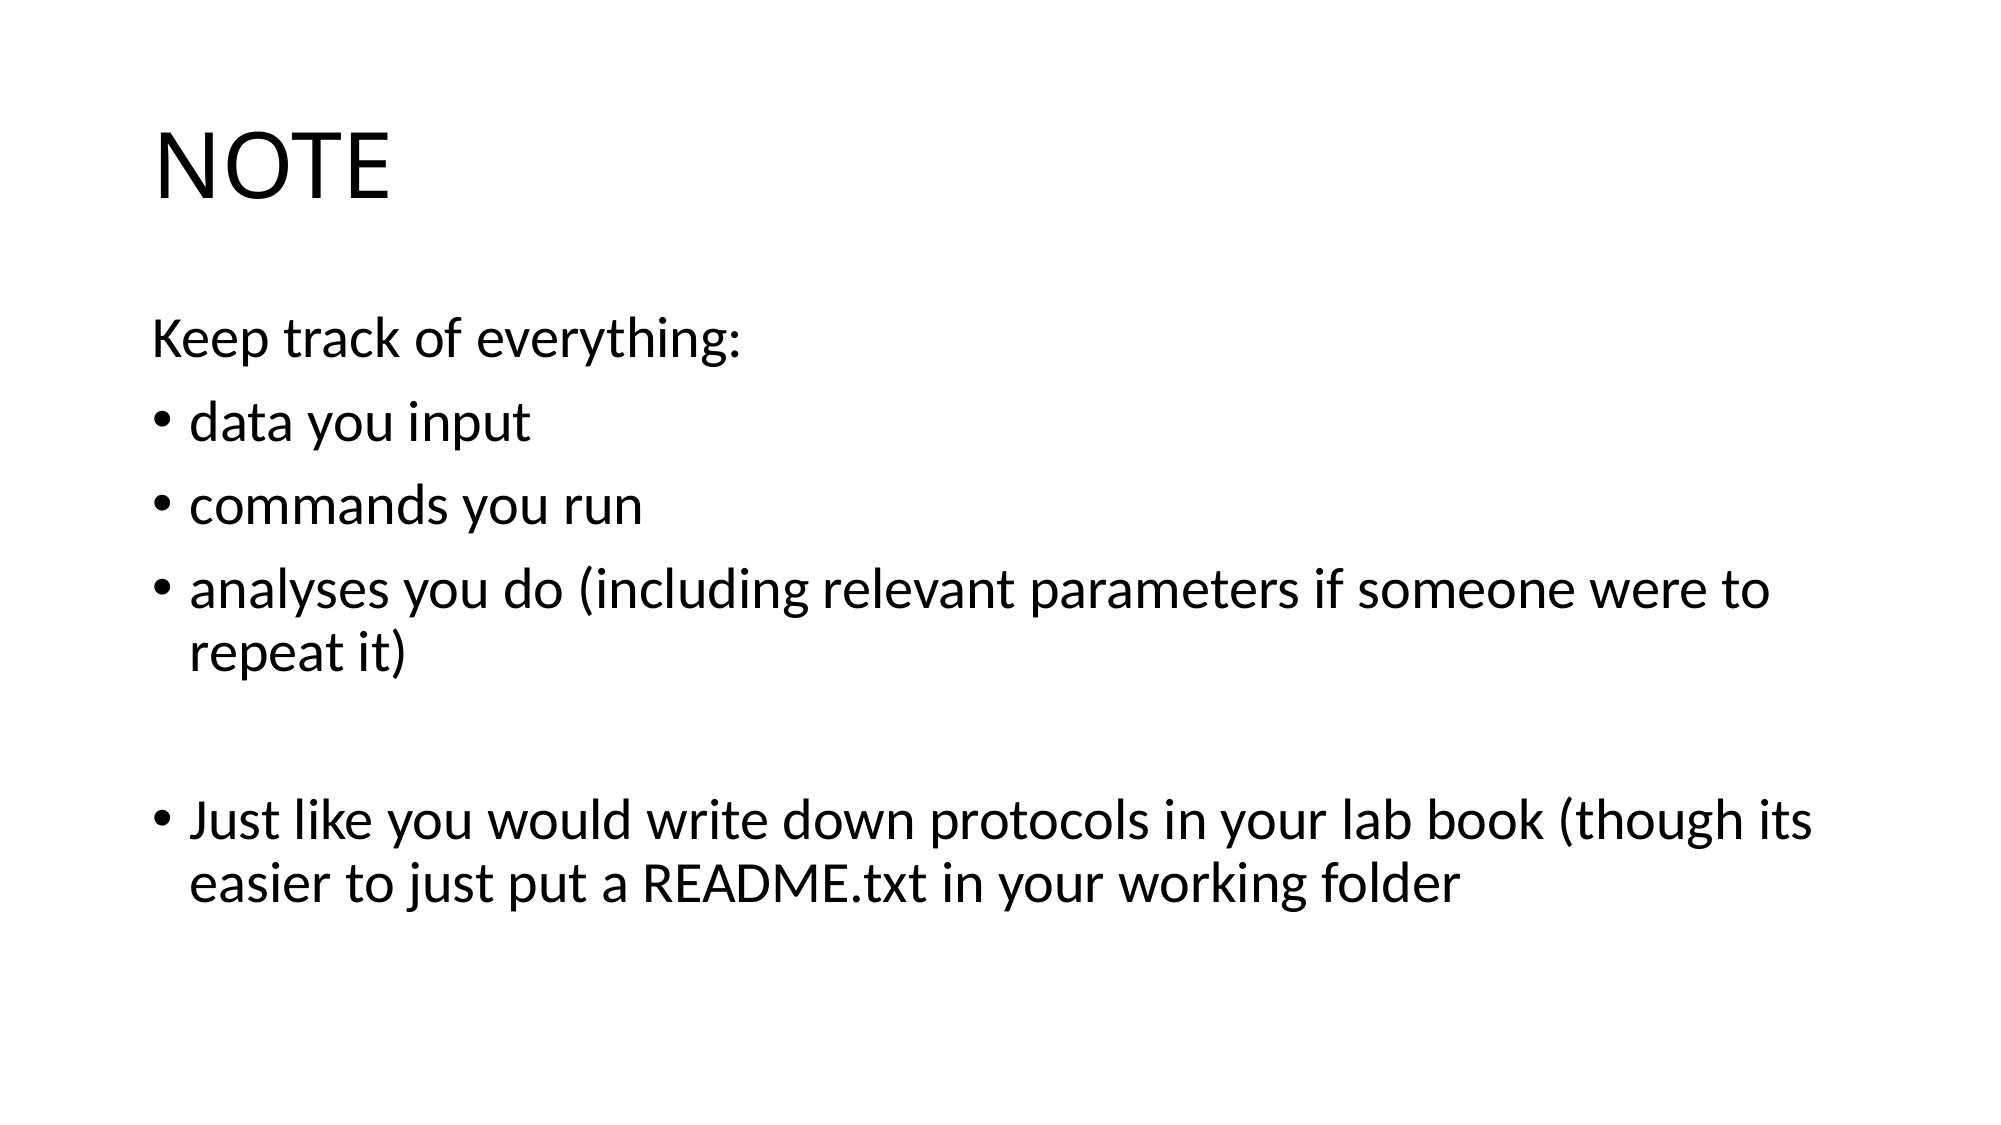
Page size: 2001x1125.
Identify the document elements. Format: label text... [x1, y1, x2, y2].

title NOTE [137, 59, 1863, 278]
list Keep track of everything: data you input commands you run analyses you do (including relevant parameters if someone were to repeat it) Just like you would write down protocols in your lab book (though its easier to just put a README.txt in your working folder [137, 299, 1863, 1014]
